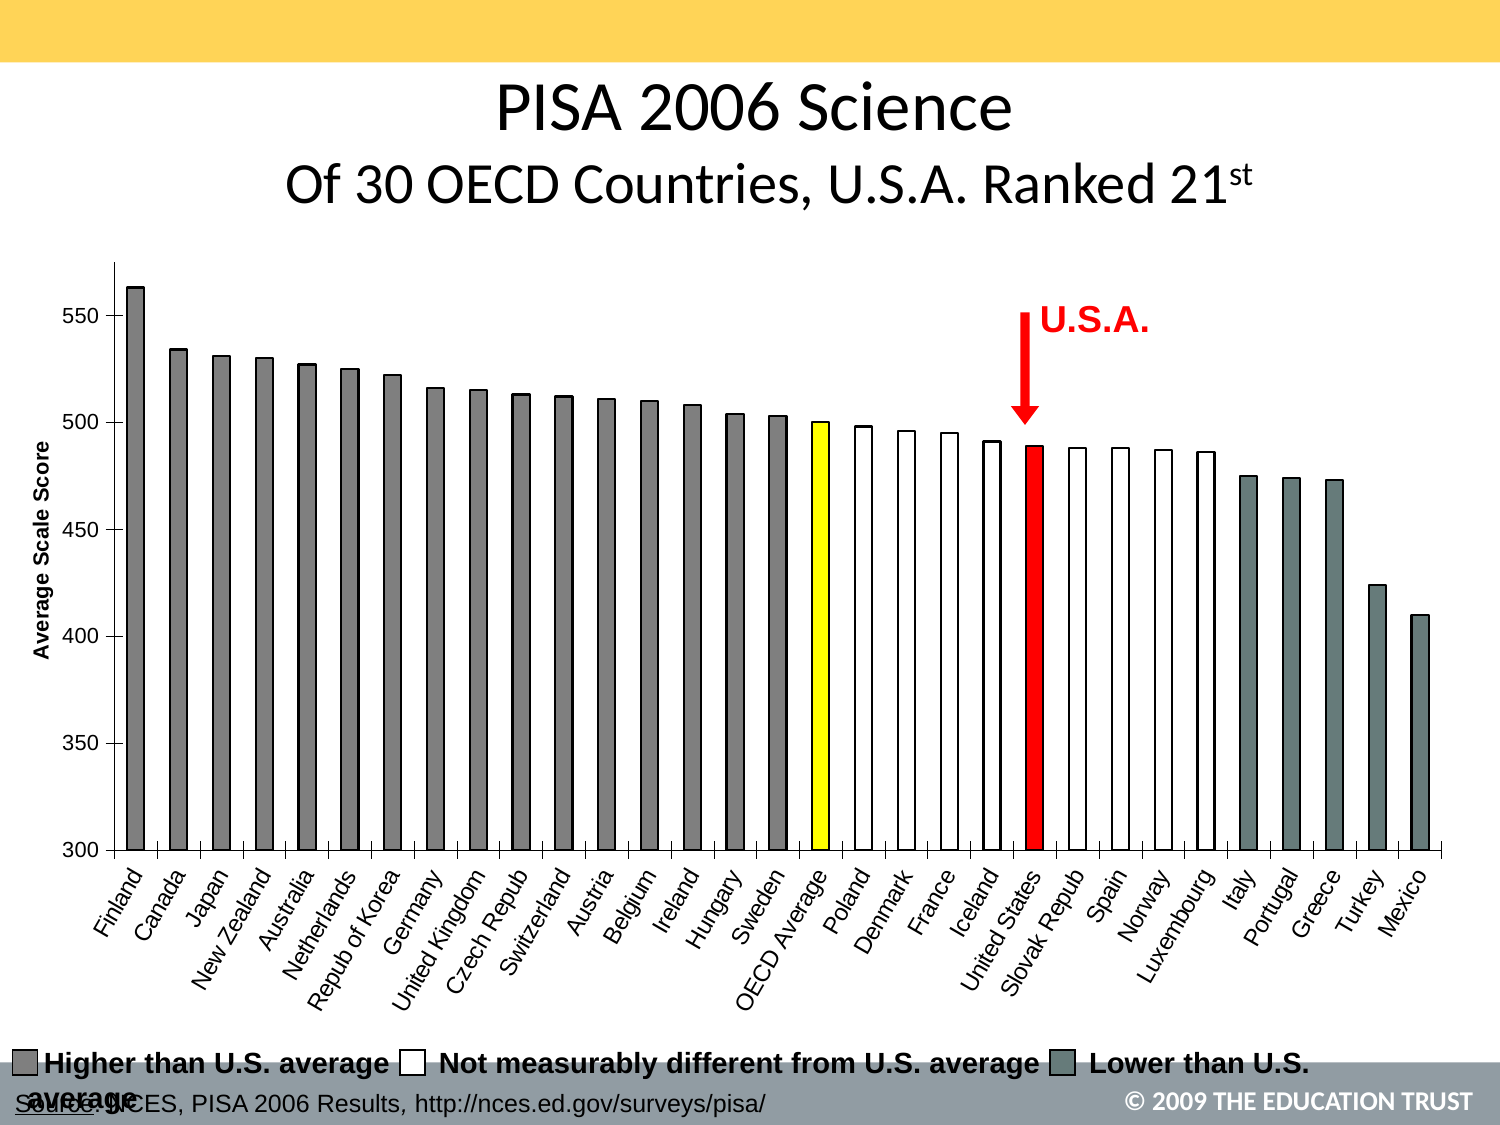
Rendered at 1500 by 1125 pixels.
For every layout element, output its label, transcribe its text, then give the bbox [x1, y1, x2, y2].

text_box Source: NCES, PISA 2006 Results, http://nces.ed.gov/surveys/pisa/ [0, 1079, 1388, 1125]
title PISA 2006 Science Of 30 OECD Countries, U.S.A. Ranked 21st [99, 37, 1426, 210]
chart [0, 212, 1451, 1055]
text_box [12, 1037, 1438, 1088]
